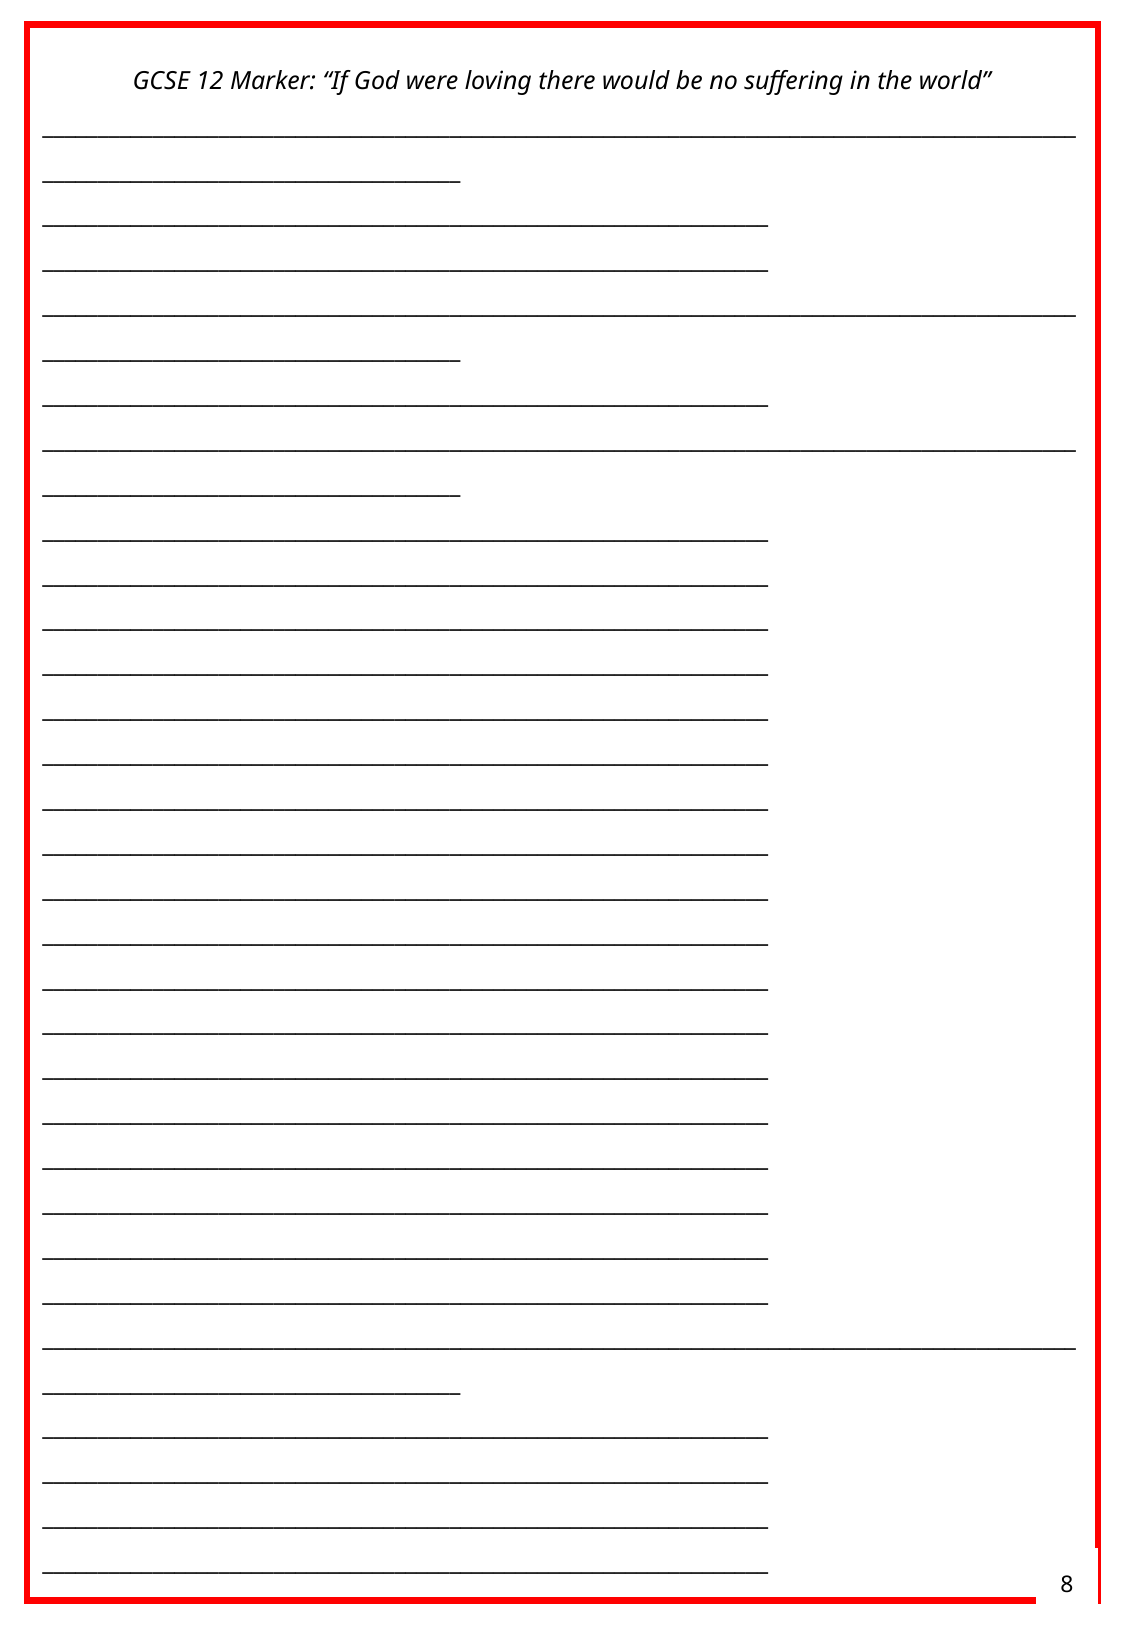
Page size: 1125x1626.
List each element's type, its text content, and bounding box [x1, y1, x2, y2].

text_box 8 [1036, 1548, 1098, 1605]
text_box GCSE 12 Marker: “If God were loving there would be no suffering in the world” ____________________________________________________________________________________________________________________________________ __________________________________________________________________ __________________________________________________________________ ____________________________________________________________________________________________________________________________________ __________________________________________________________________ ____________________________________________________________________________________________________________________________________ __________________________________________________________________ __________________________________________________________________ __________________________________________________________________ __________________________________________________________________ __________________________________________________________________ __________________________________________________________________ __________________________________________________________________ __________________________________________________________________ __________________________________________________________________ __________________________________________________________________ __________________________________________________________________ __________________________________________________________________ __________________________________________________________________ __________________________________________________________________ __________________________________________________________________ __________________________________________________________________ __________________________________________________________________ __________________________________________________________________ ____________________________________________________________________________________________________________________________________ __________________________________________________________________ __________________________________________________________________ __________________________________________________________________ __________________________________________________________________ [27, 24, 1098, 1601]
